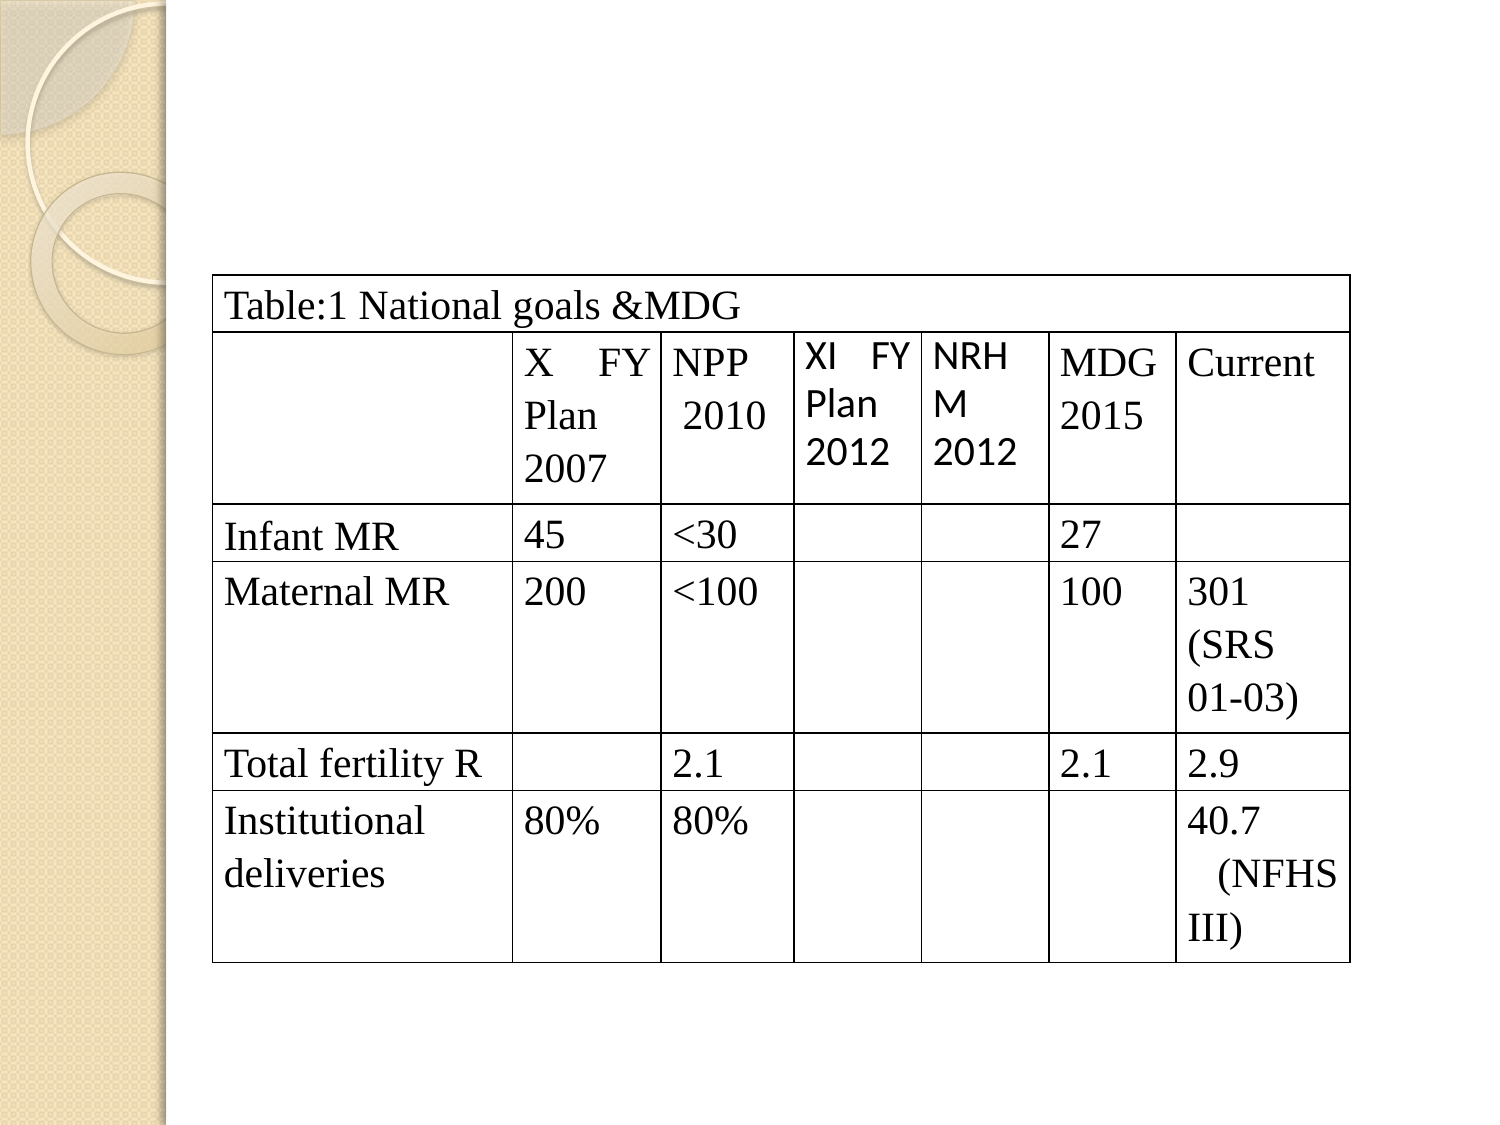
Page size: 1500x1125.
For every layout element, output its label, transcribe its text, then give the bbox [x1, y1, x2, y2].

table_cell [795, 734, 921, 790]
table_cell 2.1 [1050, 734, 1175, 790]
table_cell 80% [513, 791, 660, 962]
table_cell [922, 734, 1048, 790]
table_cell 2.9 [1177, 734, 1349, 790]
table_cell [1050, 791, 1175, 962]
table_cell MDG 2015 [1050, 333, 1175, 503]
table_cell [1177, 505, 1349, 561]
table_cell 200 [513, 562, 660, 732]
table_cell Institutional deliveries [213, 791, 512, 962]
table_cell [922, 505, 1048, 561]
table_cell [922, 562, 1048, 732]
table_cell [213, 333, 512, 503]
table_cell <30 [662, 505, 793, 561]
table_cell [922, 791, 1048, 962]
table_cell NRHM 2012 [922, 333, 1048, 503]
table_cell [795, 505, 921, 561]
table_header Table:1 National goals &MDG [213, 276, 1349, 331]
table_cell NPP 2010 [662, 333, 793, 503]
table_cell XI FY Plan 2012 [795, 333, 921, 503]
table_cell Current [1177, 333, 1349, 503]
table_cell [513, 734, 660, 790]
table_cell 301 (SRS 01-03) [1177, 562, 1349, 732]
table_cell Total fertility R [213, 734, 512, 790]
table_cell 100 [1050, 562, 1175, 732]
table_cell X FY Plan 2007 [513, 333, 660, 503]
table_cell 2.1 [662, 734, 793, 790]
table_cell 45 [513, 505, 660, 561]
table_cell 80% [662, 791, 793, 962]
table_cell Maternal MR [213, 562, 512, 732]
table_cell 27 [1050, 505, 1175, 561]
table_cell <100 [662, 562, 793, 732]
table_cell Infant MR [213, 505, 512, 561]
table_cell [795, 562, 921, 732]
table_cell [795, 791, 921, 962]
table_cell 40.7 (NFHS III) [1177, 791, 1349, 962]
